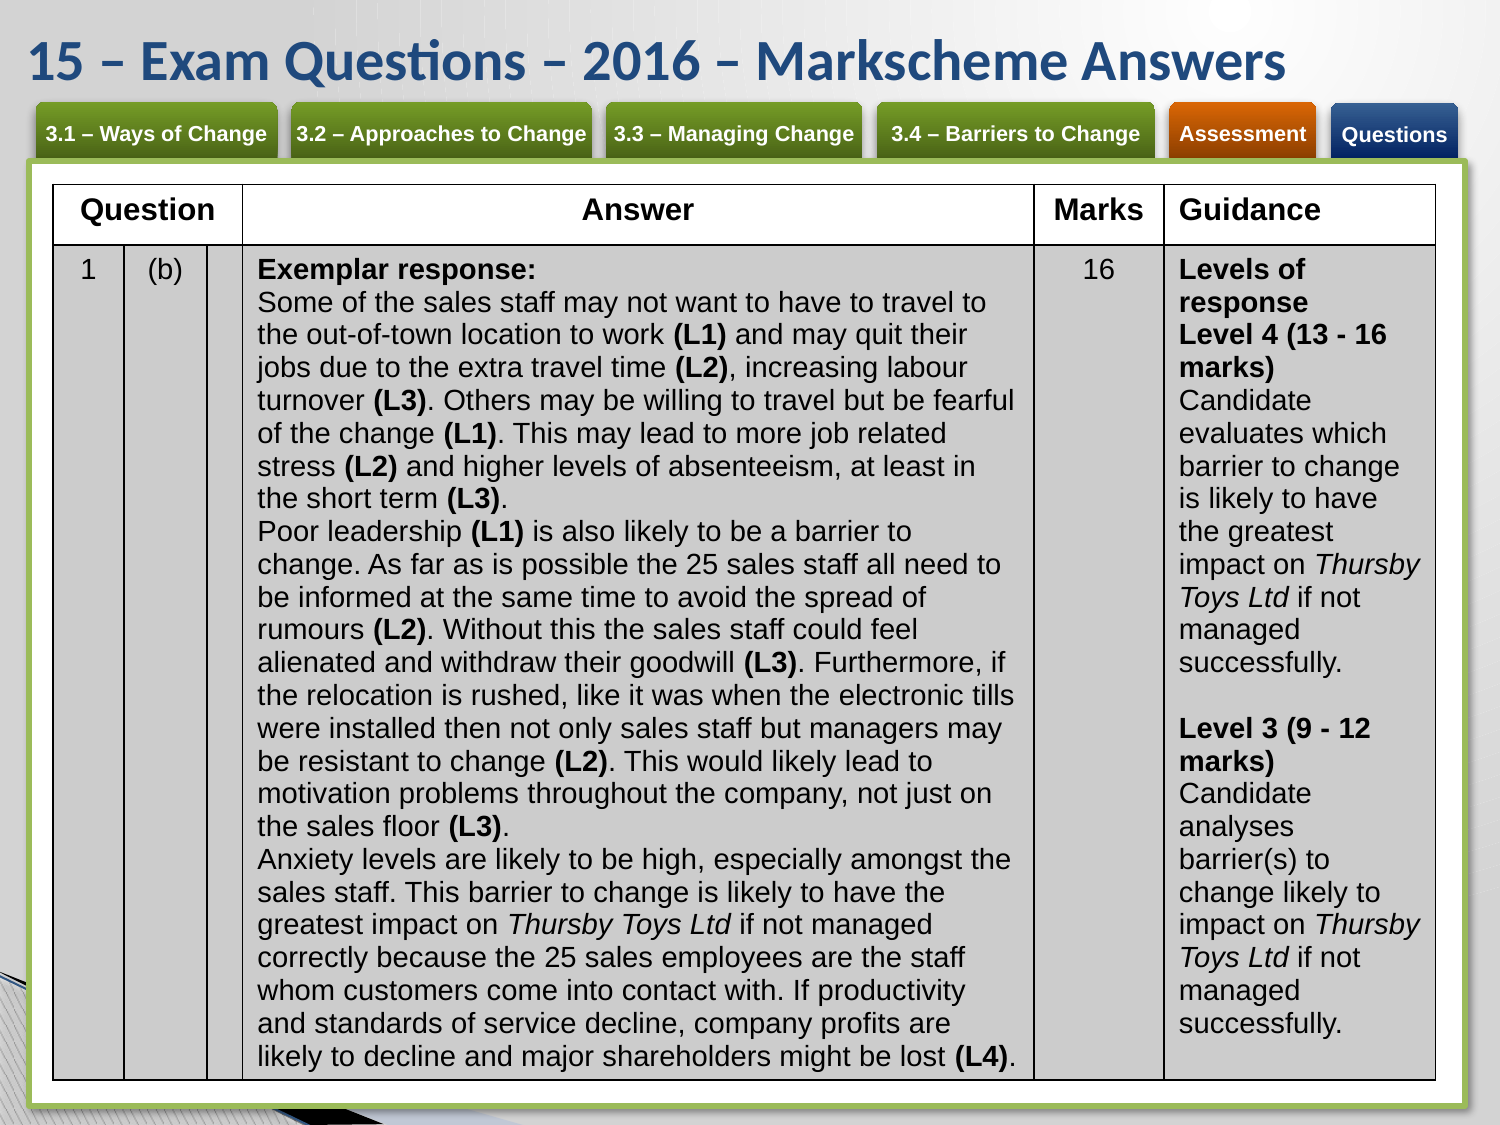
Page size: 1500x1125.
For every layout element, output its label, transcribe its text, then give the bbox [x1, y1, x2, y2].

table_cell 16 [1035, 246, 1163, 1079]
table_header Answer [243, 185, 1033, 244]
table_header Marks [1035, 185, 1163, 244]
table_cell [208, 246, 242, 1079]
table_cell (b) [125, 246, 206, 1079]
table_cell 1 [54, 246, 123, 1079]
table_cell Levels of response Level 4 (13 - 16 marks) Candidate evaluates which barrier to change is likely to have the greatest impact on Thursby Toys Ltd if not managed successfully. Level 3 (9 - 12 marks) Candidate analyses barrier(s) to change likely to impact on Thursby Toys Ltd if not managed successfully. [1165, 246, 1435, 1079]
table_cell Exemplar response: Some of the sales staff may not want to have to travel to the out-of-town location to work (L1) and may quit their jobs due to the extra travel time (L2), increasing labour turnover (L3). Others may be willing to travel but be fearful of the change (L1). This may lead to more job related stress (L2) and higher levels of absenteeism, at least in the short term (L3). Poor leadership (L1) is also likely to be a barrier to change. As far as is possible the 25 sales staff all need to be informed at the same time to avoid the spread of rumours (L2). Without this the sales staff could feel alienated and withdraw their goodwill (L3). Furthermore, if the relocation is rushed, like it was when the electronic tills were installed then not only sales staff but managers may be resistant to change (L2). This would likely lead to motivation problems throughout the company, not just on the sales floor (L3). Anxiety levels are likely to be high, especially amongst the sales staff. This barrier to change is likely to have the greatest impact on Thursby Toys Ltd if not managed correctly because the 25 sales employees are the staff whom customers come into contact with. If productivity and standards of service decline, company profits are likely to decline and major shareholders might be lost (L4). [243, 246, 1033, 1079]
picture [281, 1114, 303, 1125]
title 15 – Exam Questions – 2016 – Markscheme Answers [11, 11, 1465, 102]
table_header Question [54, 185, 242, 244]
table_header Guidance [1165, 185, 1435, 244]
